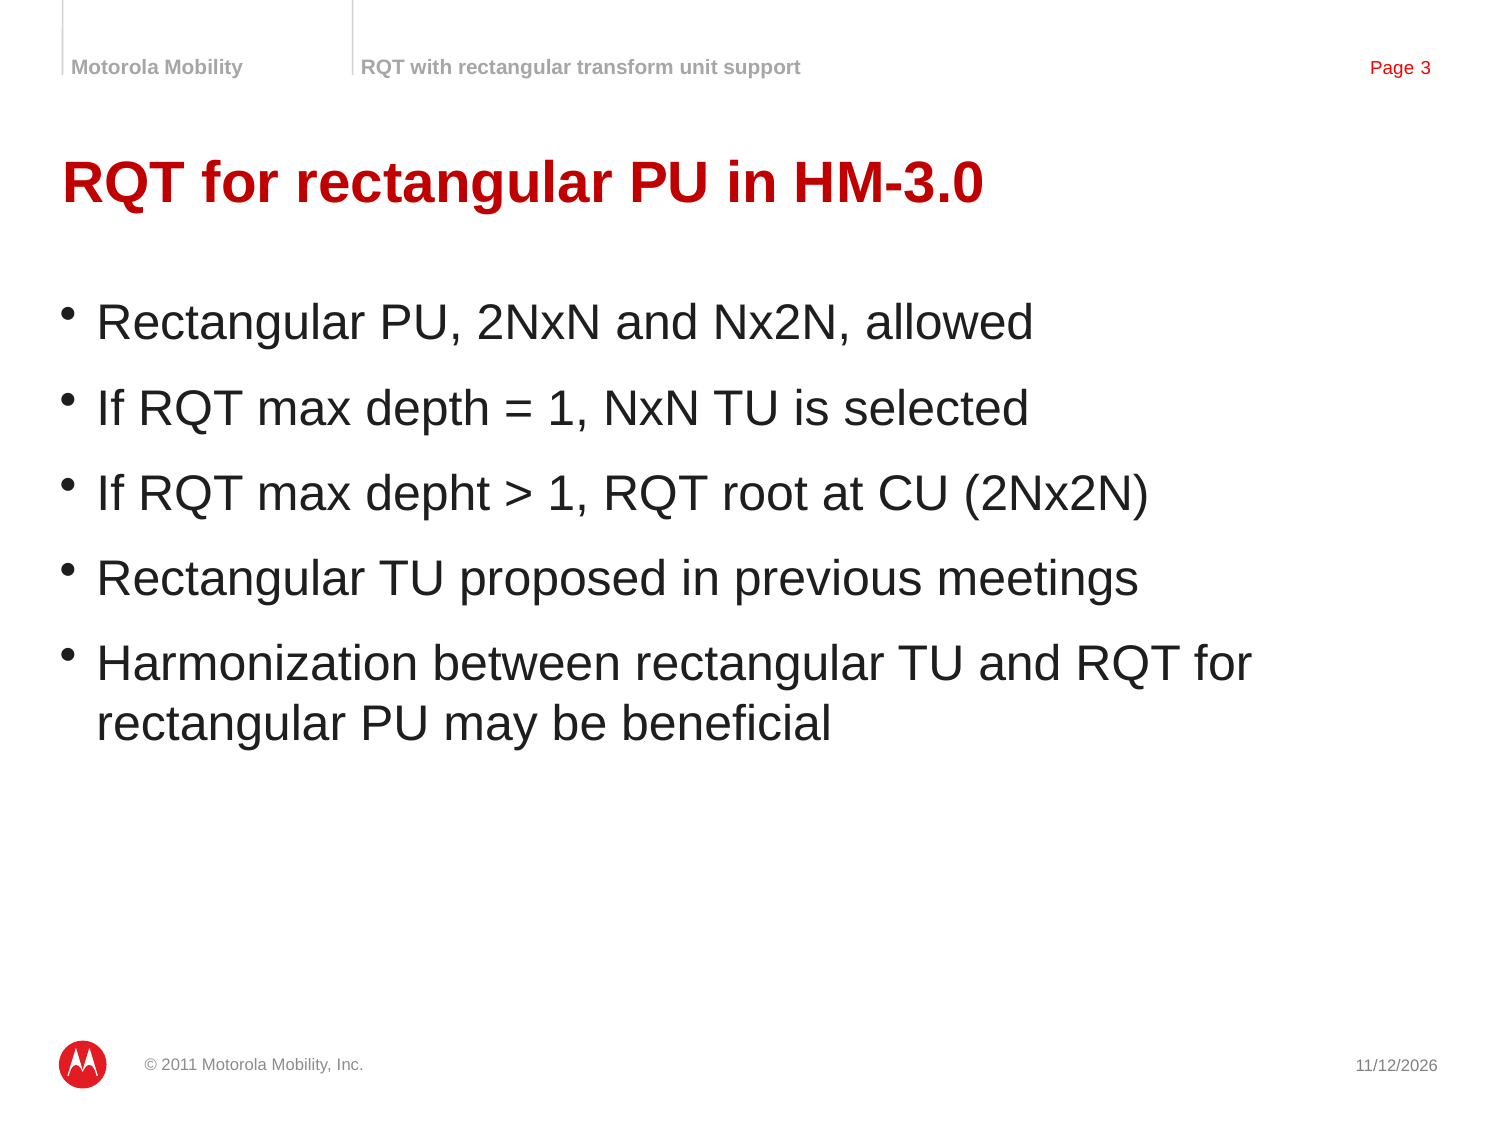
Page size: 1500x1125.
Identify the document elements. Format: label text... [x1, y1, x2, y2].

footer © 2011 Motorola Mobility, Inc. [129, 1041, 605, 1086]
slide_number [1347, 1043, 1447, 1087]
title RQT for rectangular PU in HM-3.0 [62, 78, 1439, 215]
list Rectangular PU, 2NxN and Nx2N, allowed If RQT max depth = 1, NxN TU is selected If RQT max depht > 1, RQT root at CU (2Nx2N) Rectangular TU proposed in previous meetings Harmonization between rectangular TU and RQT for rectangular PU may be beneficial [59, 289, 1436, 936]
